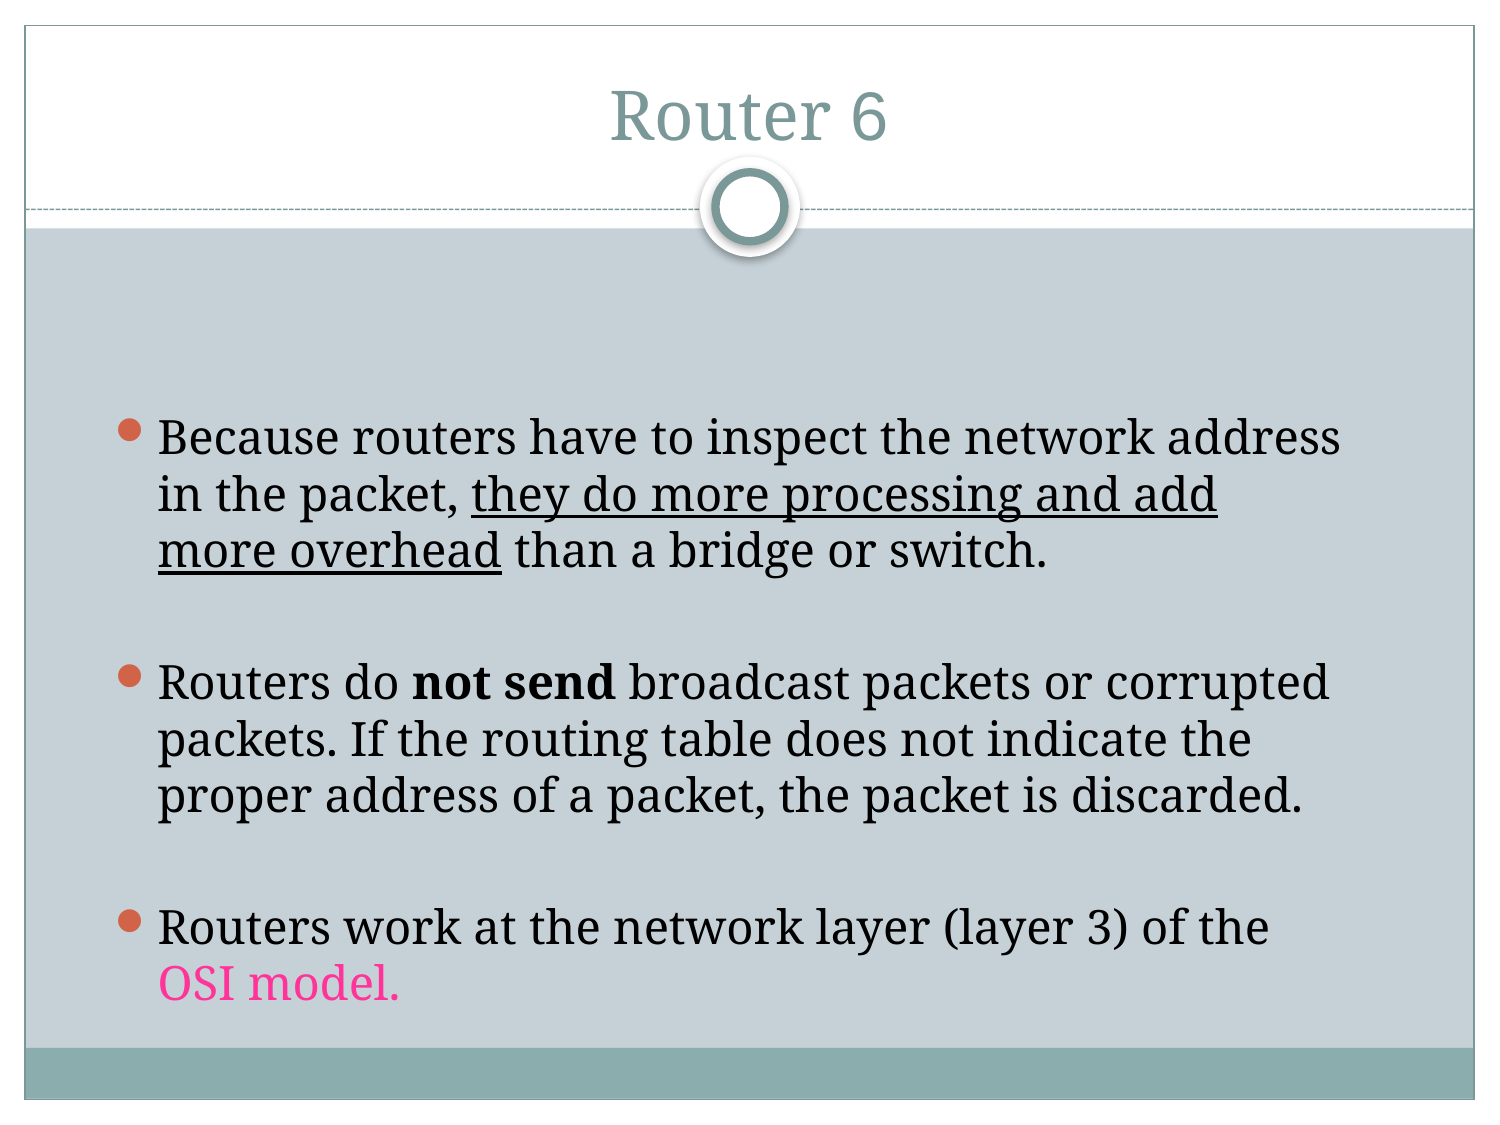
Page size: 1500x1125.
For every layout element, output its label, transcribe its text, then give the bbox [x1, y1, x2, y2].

list Because routers have to inspect the network address in the packet, they do more processing and add more overhead than a bridge or switch. Routers do not send broadcast packets or corrupted packets. If the routing table does not indicate the proper address of a packet, the packet is discarded. Routers work at the network layer (layer 3) of the OSI model. [99, 399, 1359, 1030]
title 6 Router [49, 37, 1450, 162]
